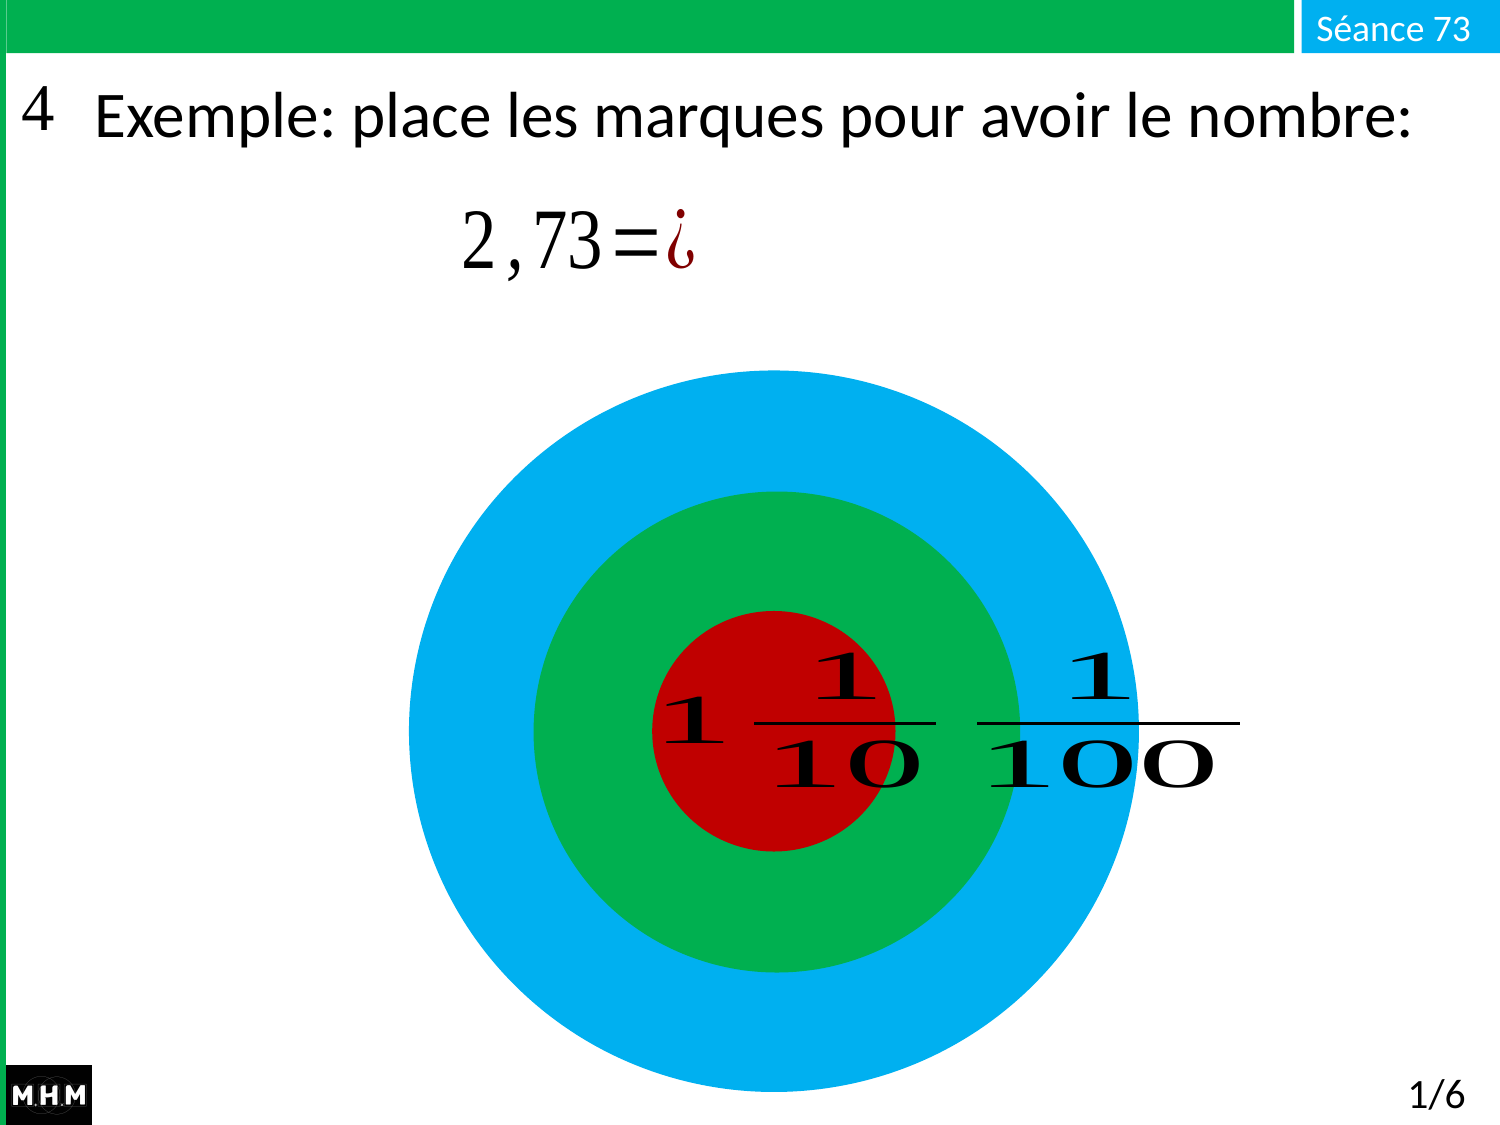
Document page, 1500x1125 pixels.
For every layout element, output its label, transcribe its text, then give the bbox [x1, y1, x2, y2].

picture [6, 1065, 92, 1125]
title Exemple: place les marques pour avoir le nombre: [79, 71, 1468, 161]
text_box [408, 370, 1243, 1092]
list 1/6 [1373, 1064, 1500, 1125]
